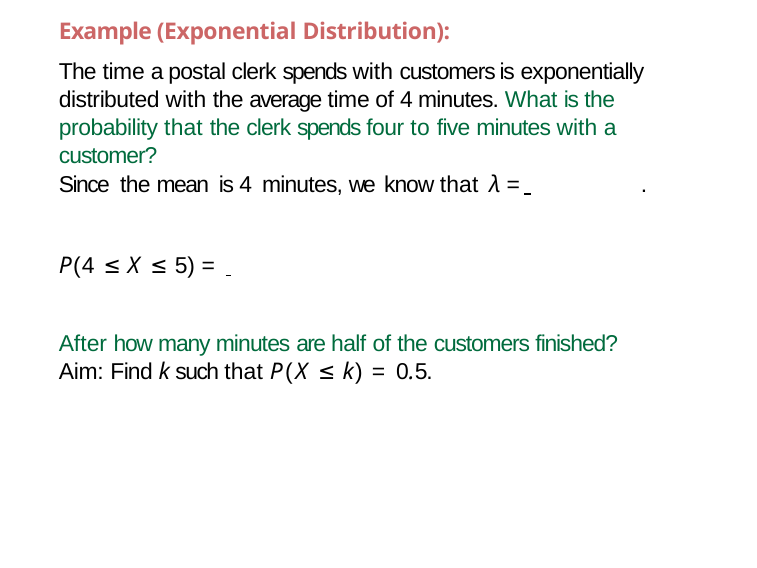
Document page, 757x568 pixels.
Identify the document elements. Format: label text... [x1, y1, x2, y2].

text_box Example (Exponential Distribution): The time a postal clerk spends with customers is exponentially distributed with the average time of 4 minutes. What is the probability that the clerk spends four to five minutes with a customer? Since the mean is 4 minutes, we know that λ = . P(4 ≤ X ≤ 5) = After how many minutes are half of the customers finished? Aim: Find k such that P(X ≤ k) = 0.5. [56, 2, 705, 385]
